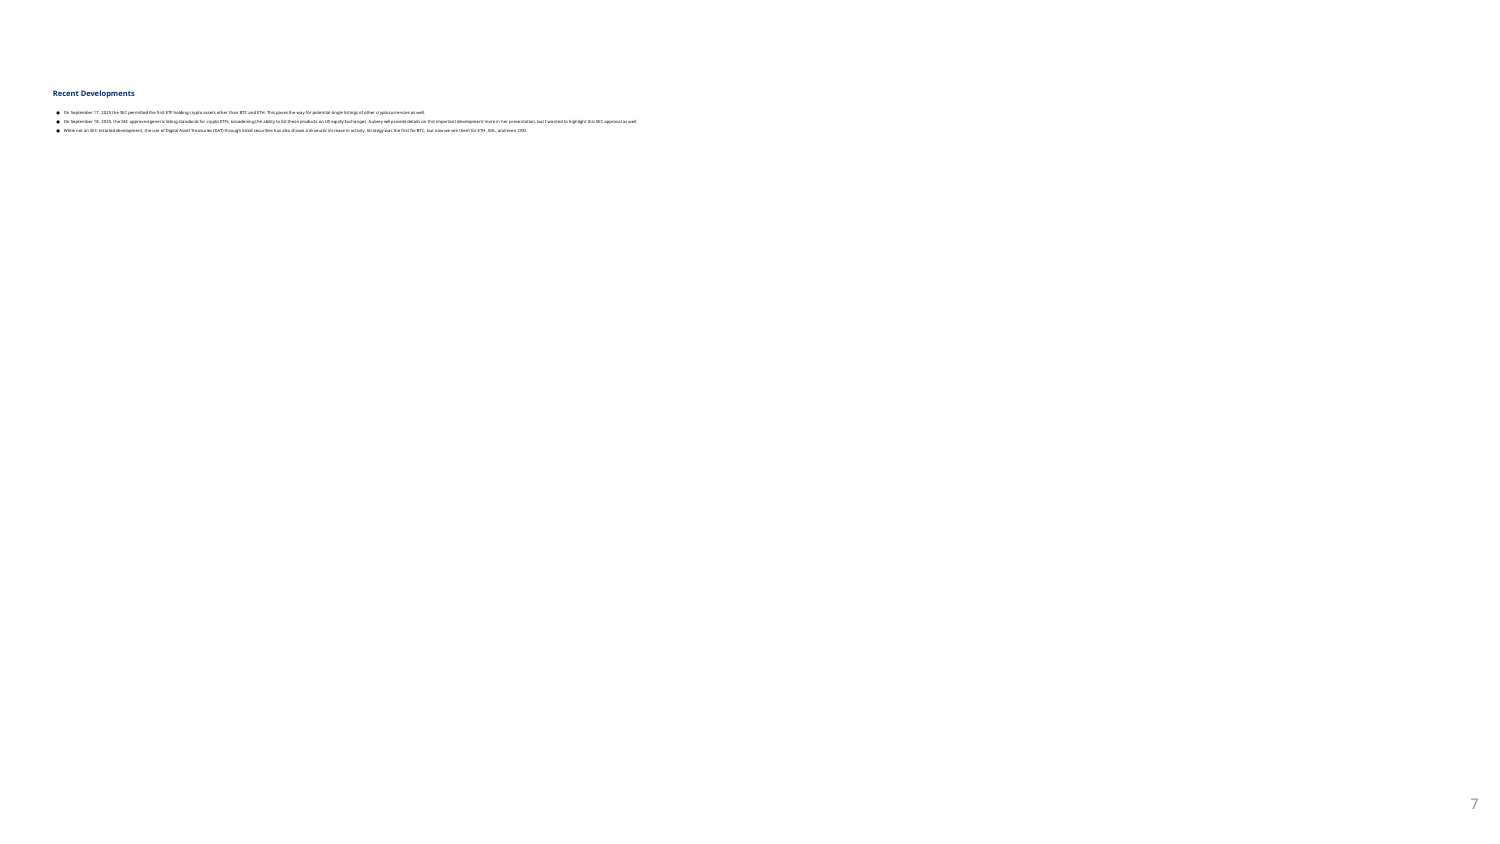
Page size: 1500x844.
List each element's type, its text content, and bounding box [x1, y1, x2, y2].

title Recent Developments On September 17, 2025 the SEC permitted the first ETF holding crypto assets other than BTC and ETH. This paves the way for potential single listings of other cryptocurrencies as well. On September 18, 2025, the SEC approved generic listing standards for crypto ETFs, broadening the ability to list these products on US equity Exchanges. Aubrey will provide details on this important development more in her presentation, but I wanted to highlight this SEC approval as well. While not an SEC-initiated development, the use of Digital Asset Treasuries (DAT) through listed securities has also shown a dramatic increase in activity. Strategy was the first for BTC, but now we see them for ETH, SOL, and even CRO. [37, 75, 936, 168]
slide_number ‹#› [1403, 779, 1494, 844]
